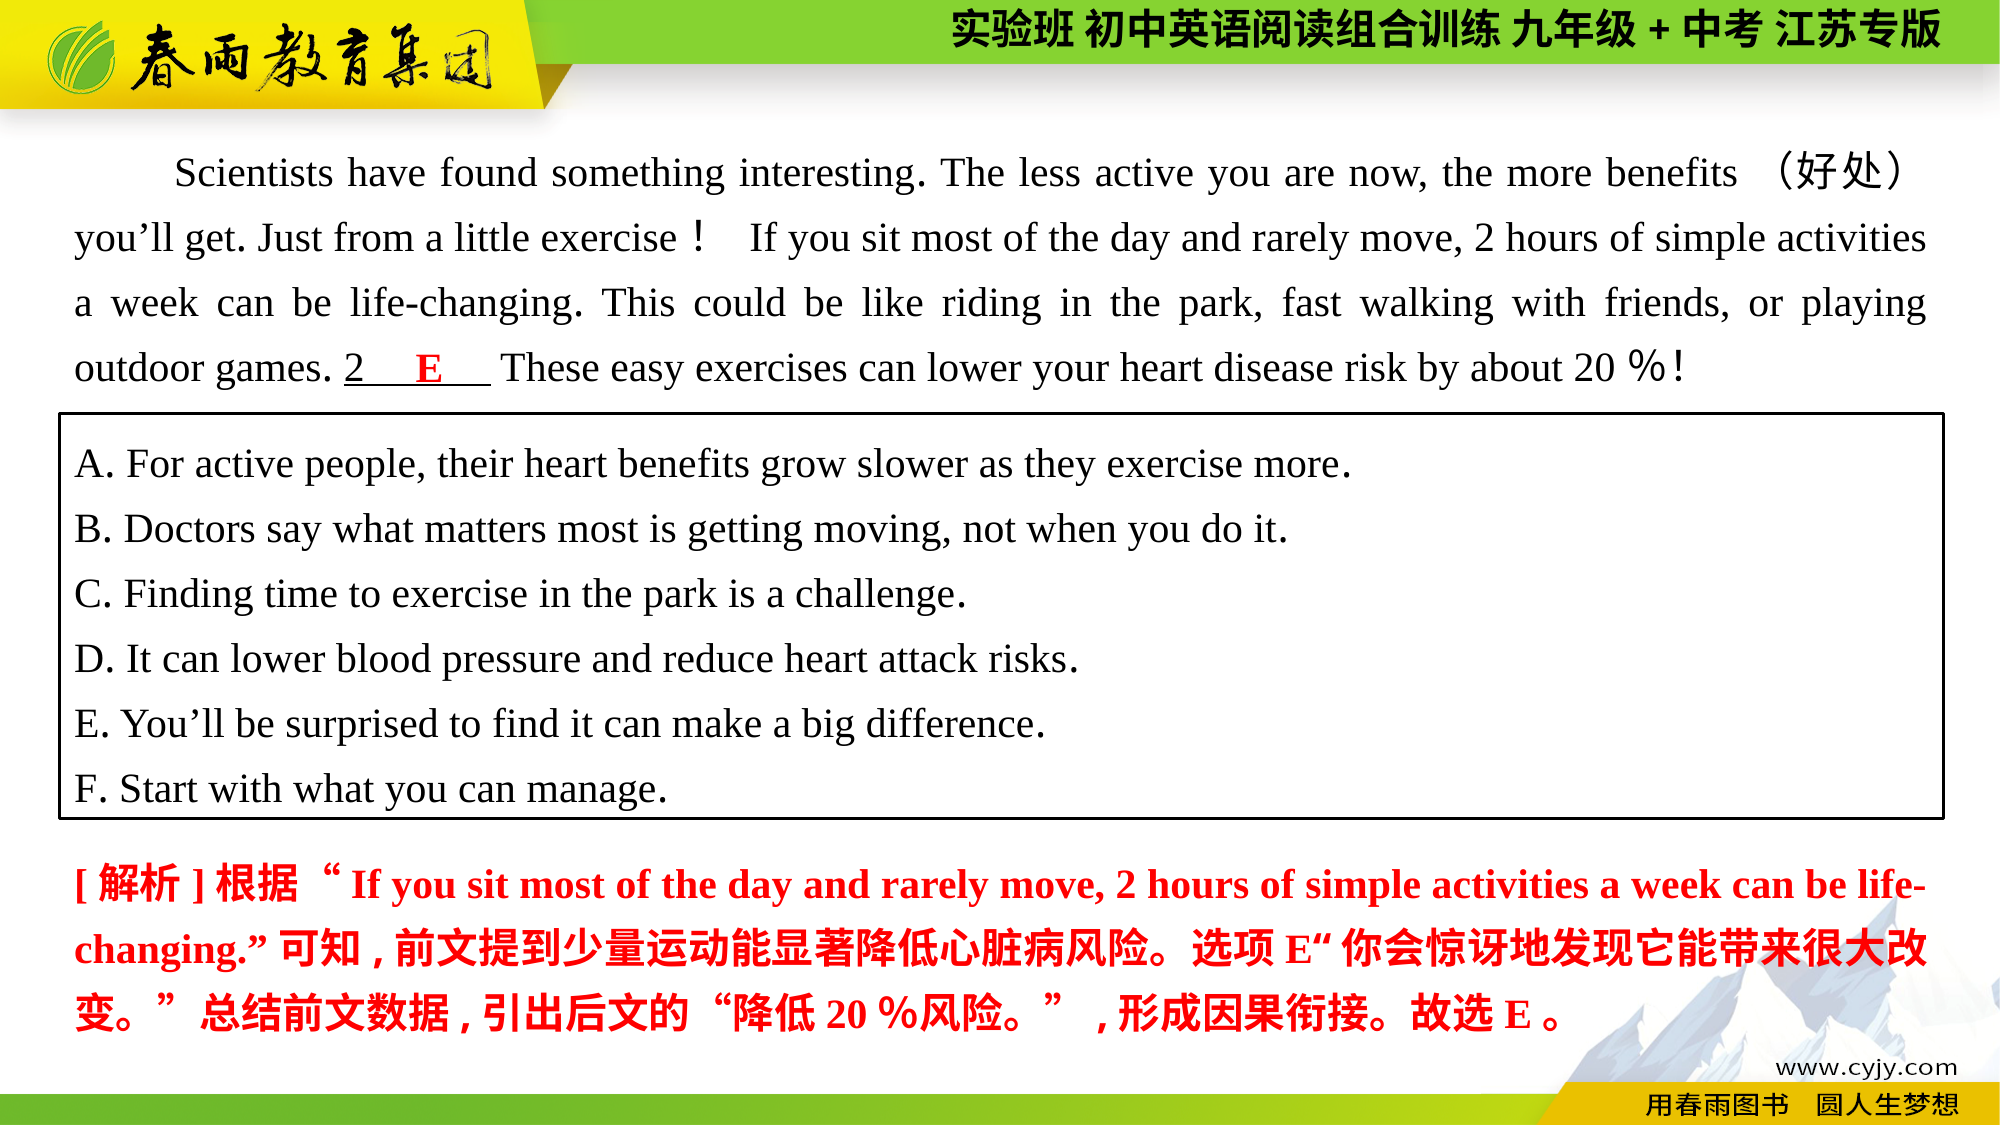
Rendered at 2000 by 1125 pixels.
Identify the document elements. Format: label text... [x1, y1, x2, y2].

picture [0, 0, 2000, 1125]
text_box A. For active people, their heart benefits grow slower as they exercise more. B. Doctors say what matters most is getting moving, not when you do it. C. Finding time to exercise in the park is a challenge. D. It can lower blood pressure and reduce heart attack risks. E. You’ll be surprised to find it can make a big difference. F. Start with what you can manage. [59, 413, 1944, 819]
list Scientists have found something interesting. The less active you are now, the more benefits（好处） you’ll get. Just from a little exercise！ If you sit most of the day and rarely move, 2 hours of simple activities a week can be life-changing. This could be like riding in the park, fast walking with friends, or playing outdoor games. 2 These easy exercises can lower your heart disease risk by about 20％！ [59, 122, 1944, 401]
text_box [解析]根据“If you sit most of the day and rarely move, 2 hours of simple activities a week can be life-changing.”可知,前文提到少量运动能显著降低心脏病风险。选项E“你会惊讶地发现它能带来很大改变。”总结前文数据,引出后文的“降低20％风险。”,形成因果衔接。故选E。 [59, 834, 1944, 1045]
text_box E [390, 318, 459, 398]
